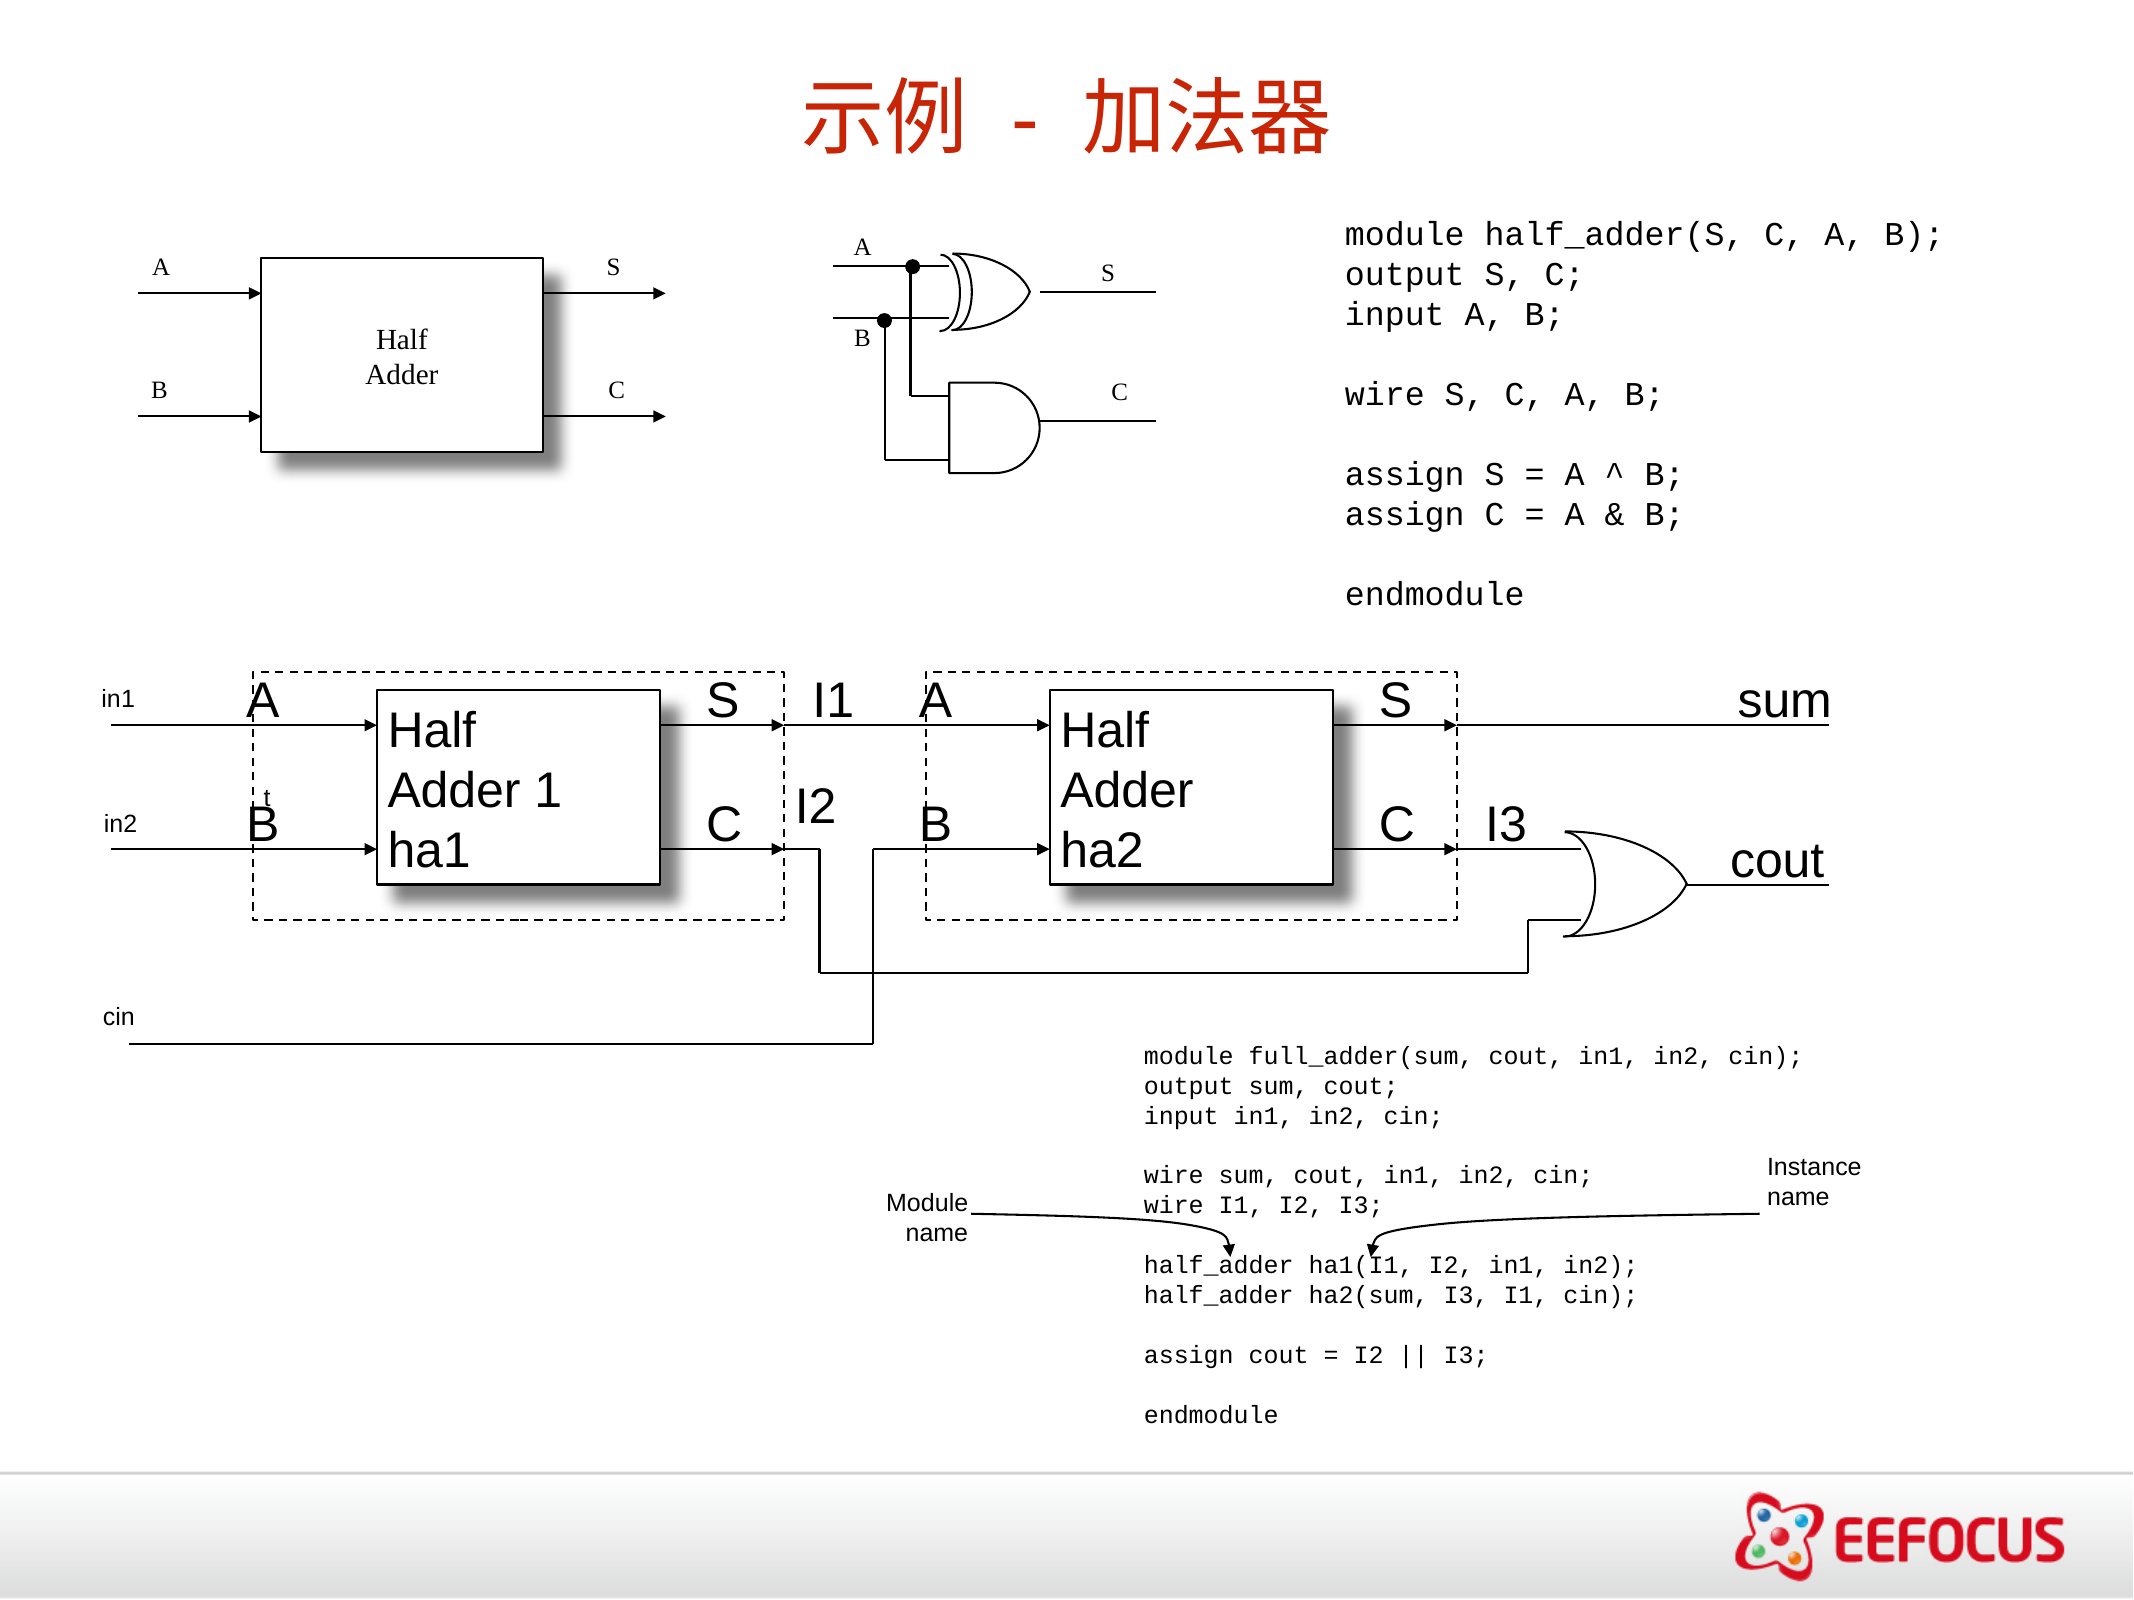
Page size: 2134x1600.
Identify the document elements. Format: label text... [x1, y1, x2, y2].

title 示例 - 加法器 [106, 0, 2028, 229]
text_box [832, 218, 1157, 474]
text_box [90, 657, 1845, 1055]
text_box module half_adder(S, C, A, B); output S, C; input A, B; wire S, C, A, B; assign S = A ^ B; assign C = A & B; endmodule [1334, 201, 1956, 623]
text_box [138, 239, 666, 452]
picture [0, 0, 2134, 1600]
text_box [856, 1021, 1900, 1447]
